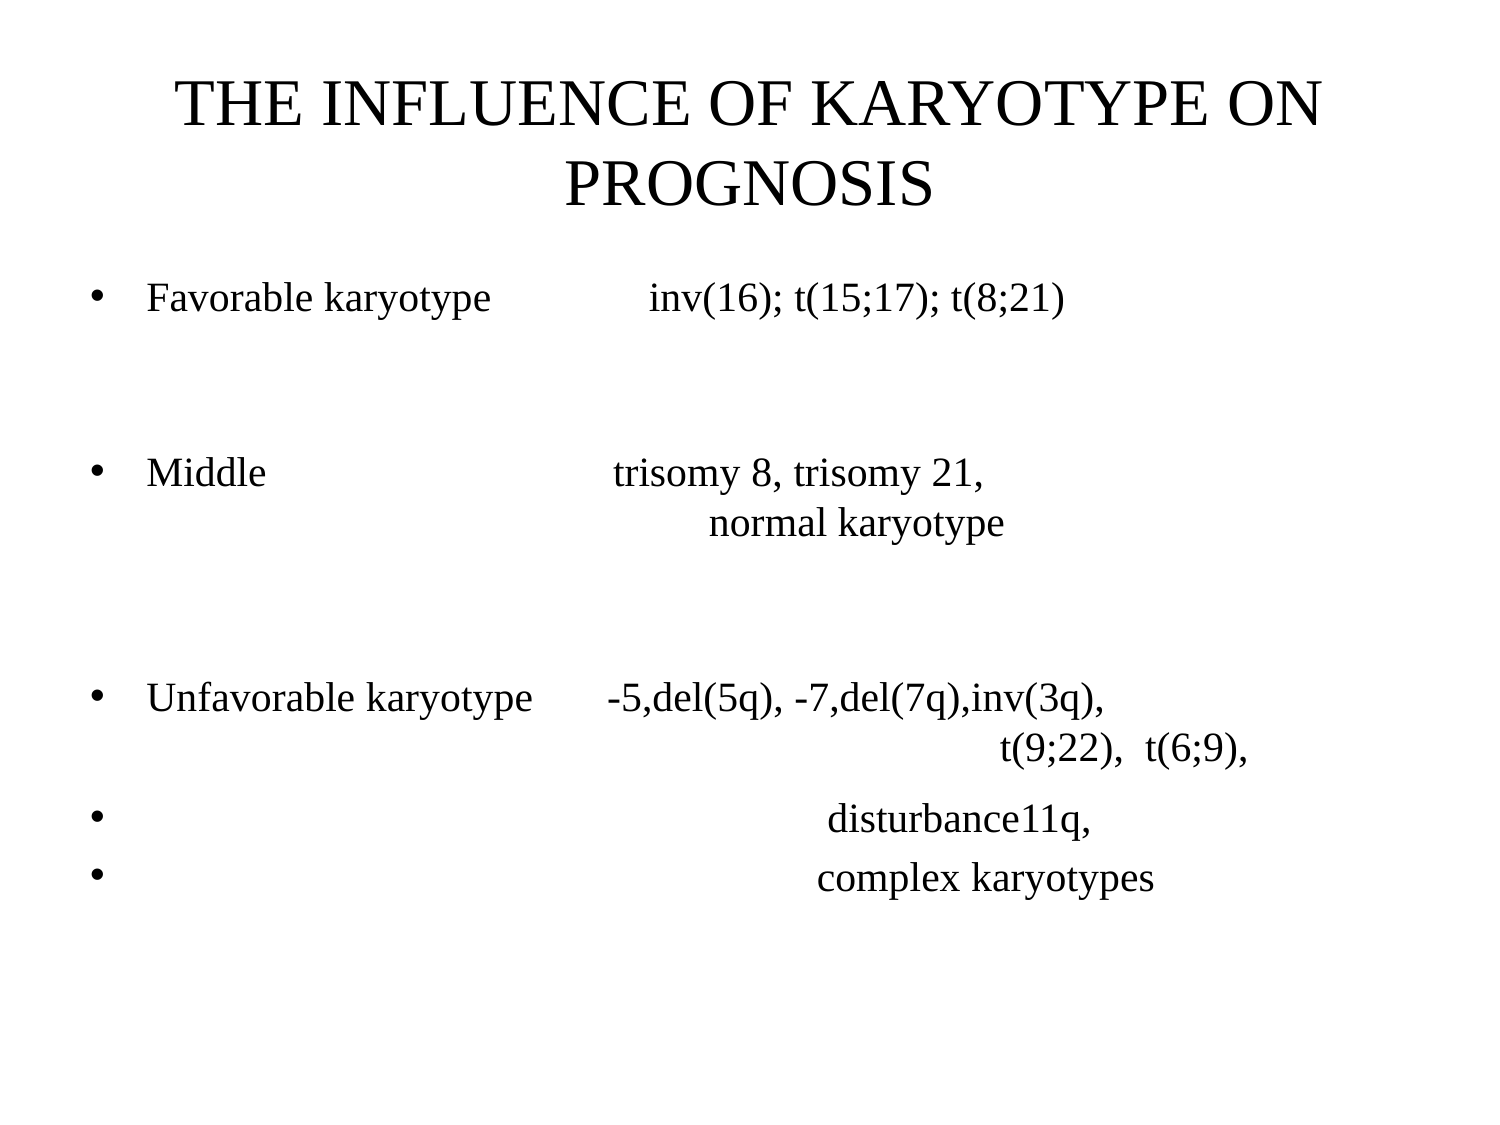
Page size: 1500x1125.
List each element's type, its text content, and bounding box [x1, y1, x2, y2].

title THE INFLUENCE OF KARYOTYPE ON PROGNOSIS [75, 45, 1425, 233]
list Favorable karyotype inv(16); t(15;17); t(8;21) Middle trisomy 8, trisomy 21, normal karyotype Unfavorable karyotype -5,del(5q), -7,del(7q),inv(3q), t(9;22), t(6;9), disturbance11q, complex karyotypes [75, 262, 1475, 1005]
